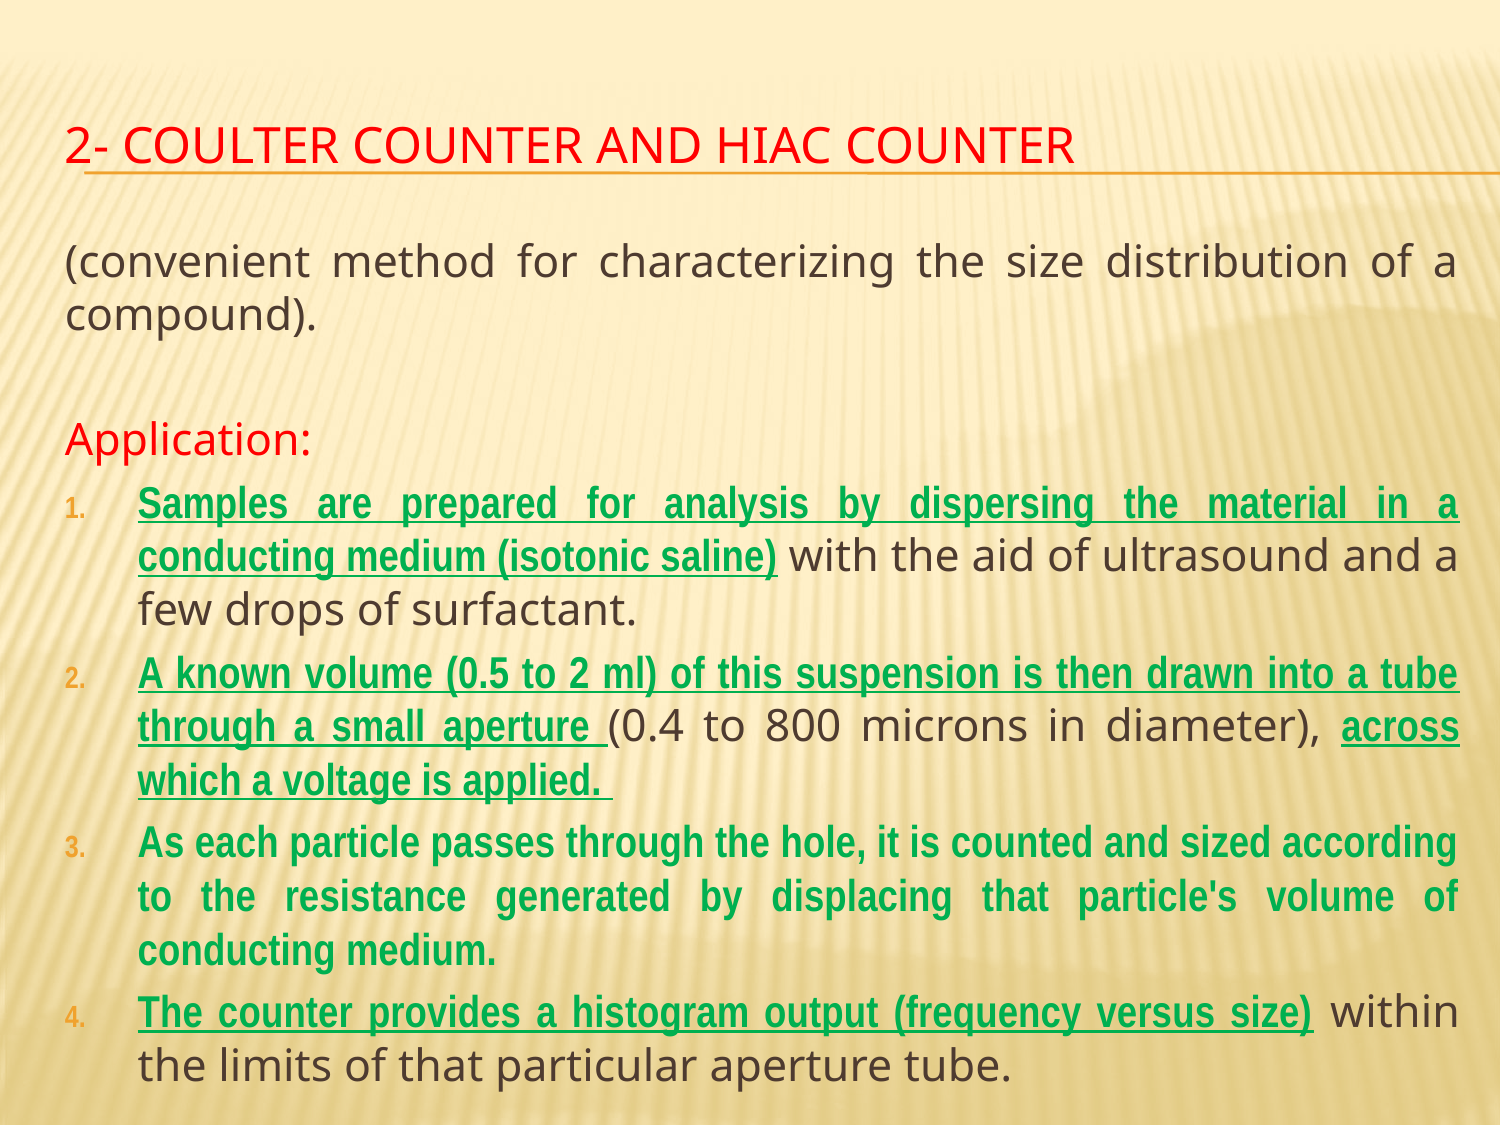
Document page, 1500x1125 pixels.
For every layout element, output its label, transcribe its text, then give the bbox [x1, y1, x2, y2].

title 2- Coulter counter and HIAC counter [50, 75, 1475, 213]
list (convenient method for characterizing the size distribution of a compound). Application: Samples are prepared for analysis by dispersing the material in a conducting medium (isotonic saline) with the aid of ultrasound and a few drops of surfactant. A known volume (0.5 to 2 ml) of this suspension is then drawn into a tube through a small aperture (0.4 to 800 microns in diameter), across which a voltage is applied. As each particle passes through the hole, it is counted and sized according to the resistance generated by displacing that particle's volume of conducting medium. The counter provides a histogram output (frequency versus size) within the limits of that particular aperture tube. [50, 224, 1475, 1100]
